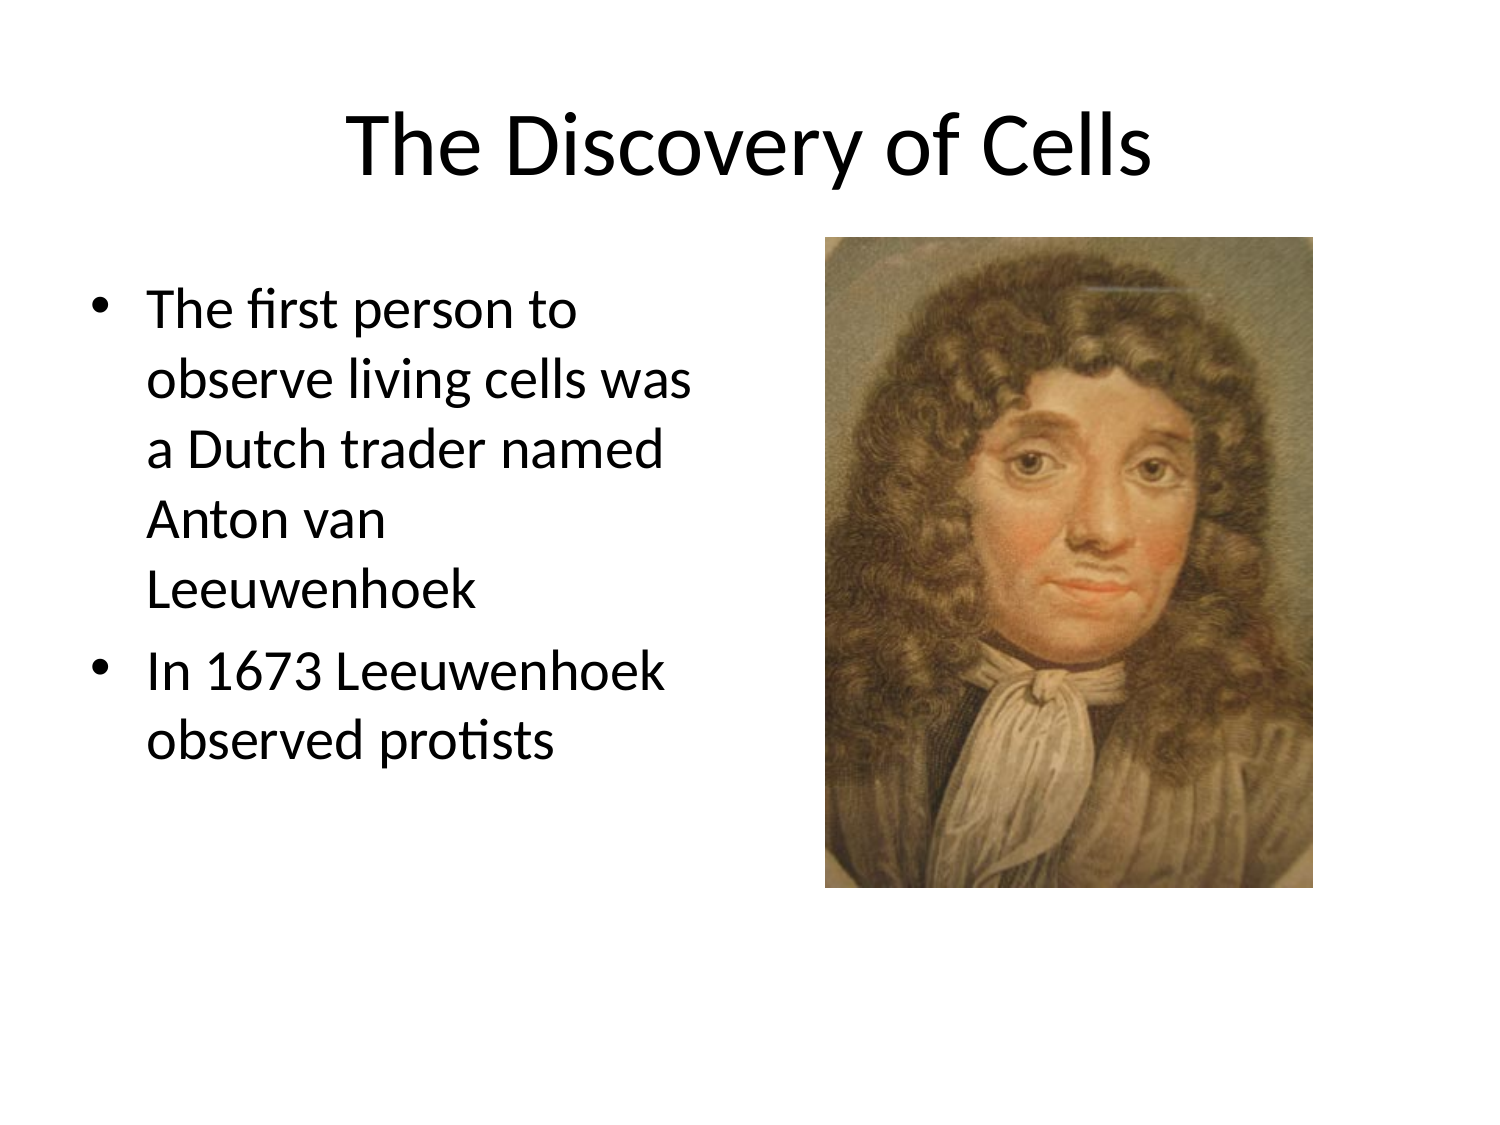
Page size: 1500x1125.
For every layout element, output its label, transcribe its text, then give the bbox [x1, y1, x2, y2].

title The Discovery of Cells [75, 45, 1425, 233]
picture [824, 237, 1313, 888]
list The first person to observe living cells was a Dutch trader named Anton van Leeuwenhoek In 1673 Leeuwenhoek observed protists [75, 262, 738, 1005]
